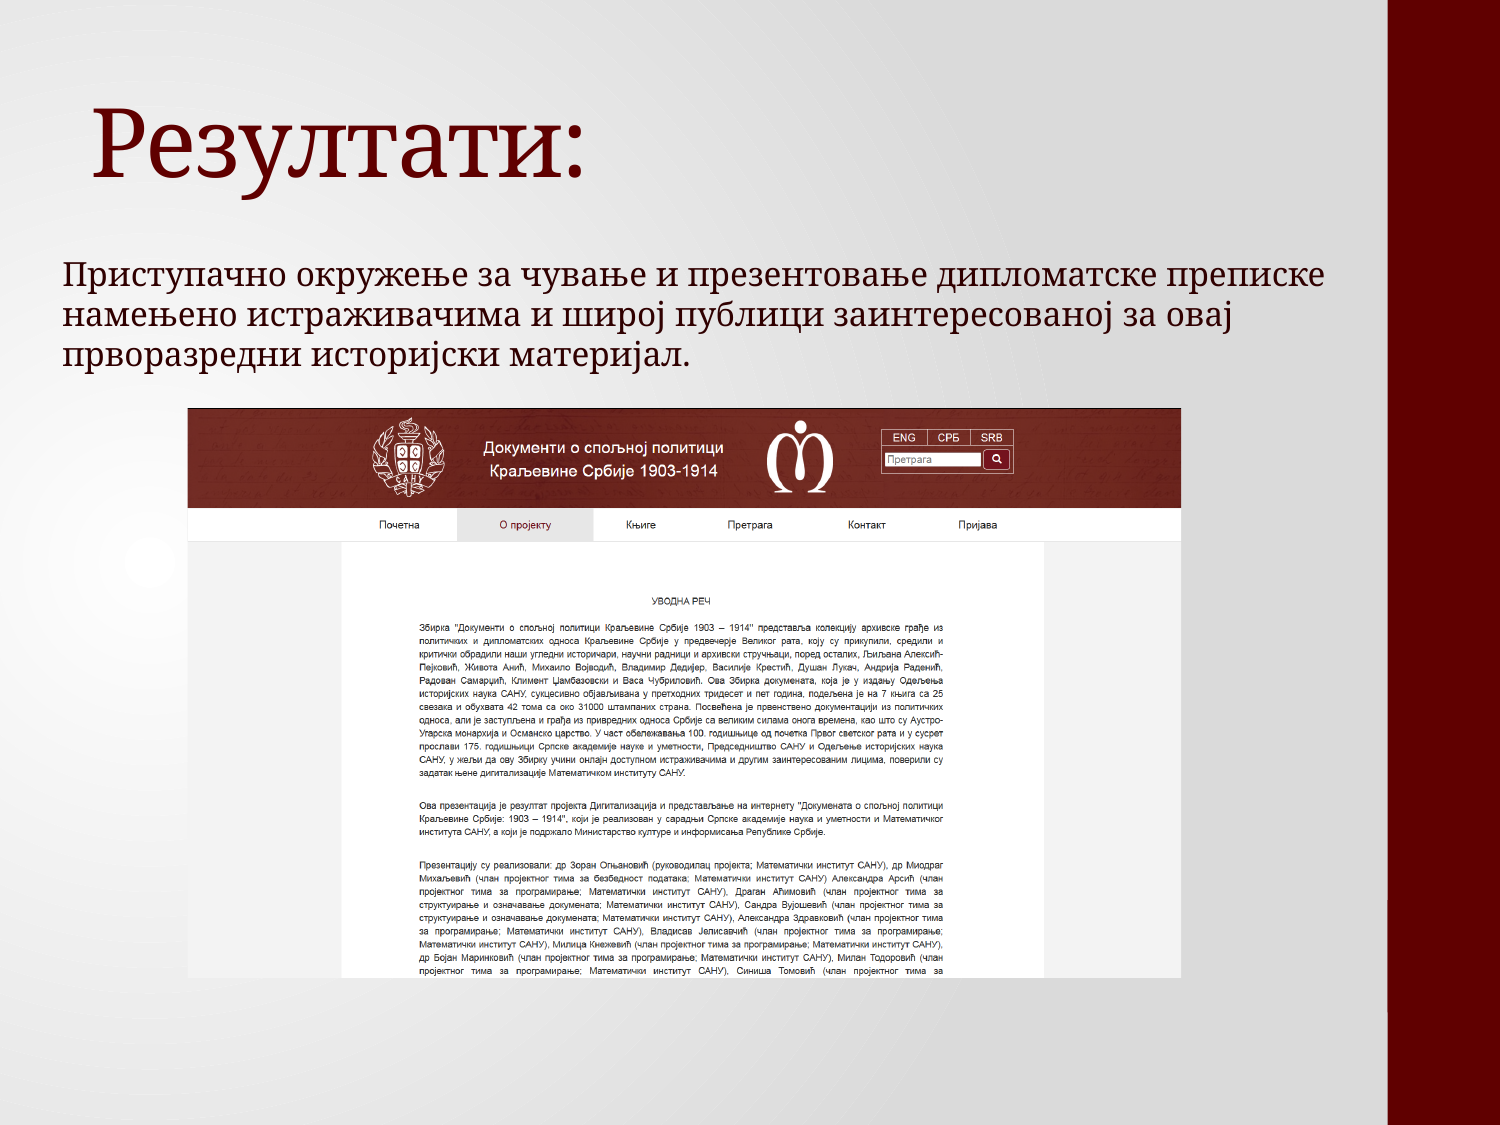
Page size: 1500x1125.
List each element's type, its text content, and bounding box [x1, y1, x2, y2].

text_box Приступачно окружење за чување и презентовање дипломатске преписке намењено истраживачима и широј публици заинтересованој за овај прворазредни историјски материјал. [47, 245, 1372, 381]
title Резултати: [75, 45, 1325, 233]
picture [186, 408, 1182, 978]
